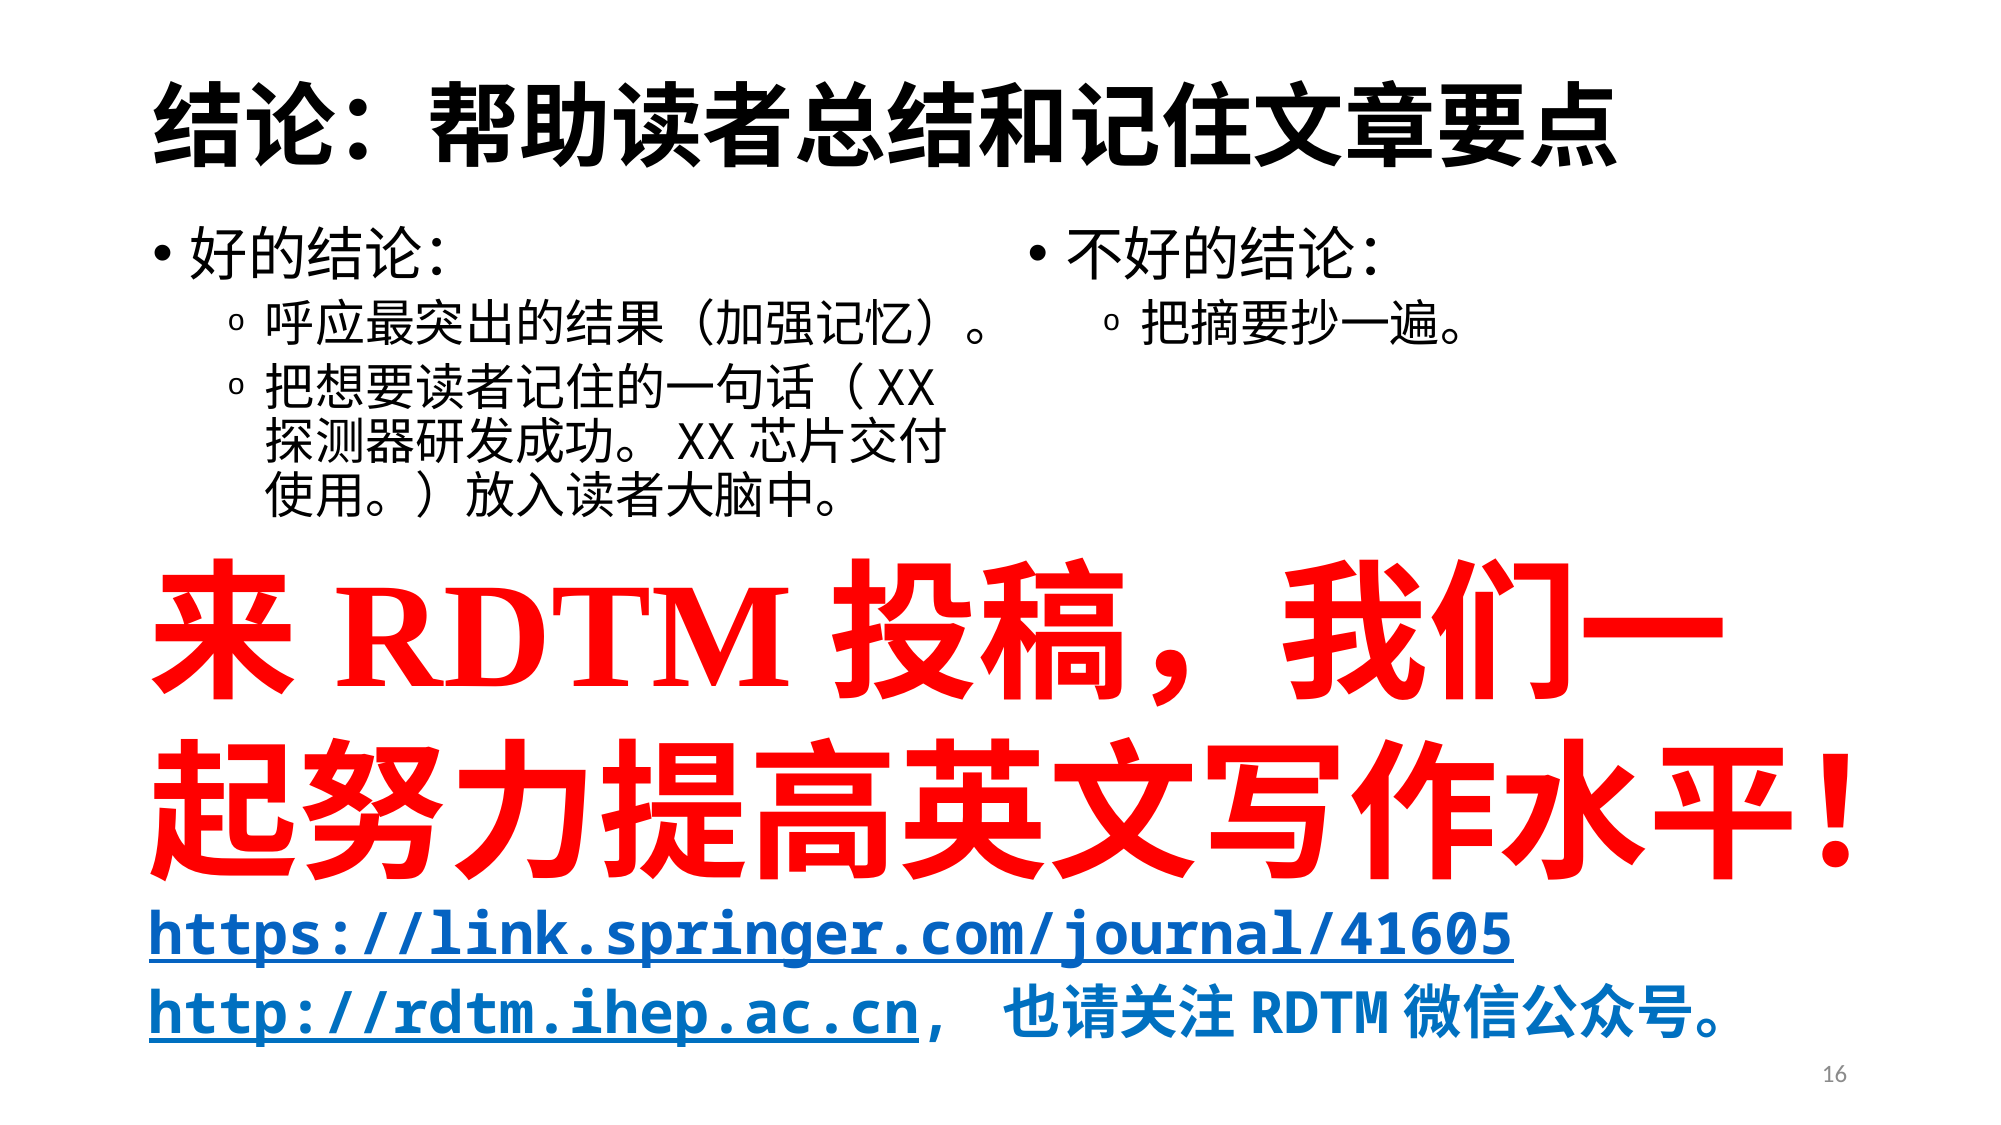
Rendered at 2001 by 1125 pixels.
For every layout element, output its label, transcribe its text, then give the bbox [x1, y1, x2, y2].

list 不好的结论： 把摘要抄一遍。 [1012, 217, 1863, 1014]
slide_number 16 [1412, 1042, 1863, 1103]
text_box 来RDTM投稿，我们一起努力提高英文写作水平！ https://link.springer.com/journal/41605 http://rdtm.ihep.ac.cn, 也请关注RDTM微信公众号。 [134, 528, 1841, 1063]
list 好的结论： 呼应最突出的结果（加强记忆）。 把想要读者记住的一句话（XX探测器研发成功。XX芯片交付使用。）放入读者大脑中。 [137, 217, 988, 528]
title 结论：帮助读者总结和记住文章要点 [137, 59, 1863, 200]
